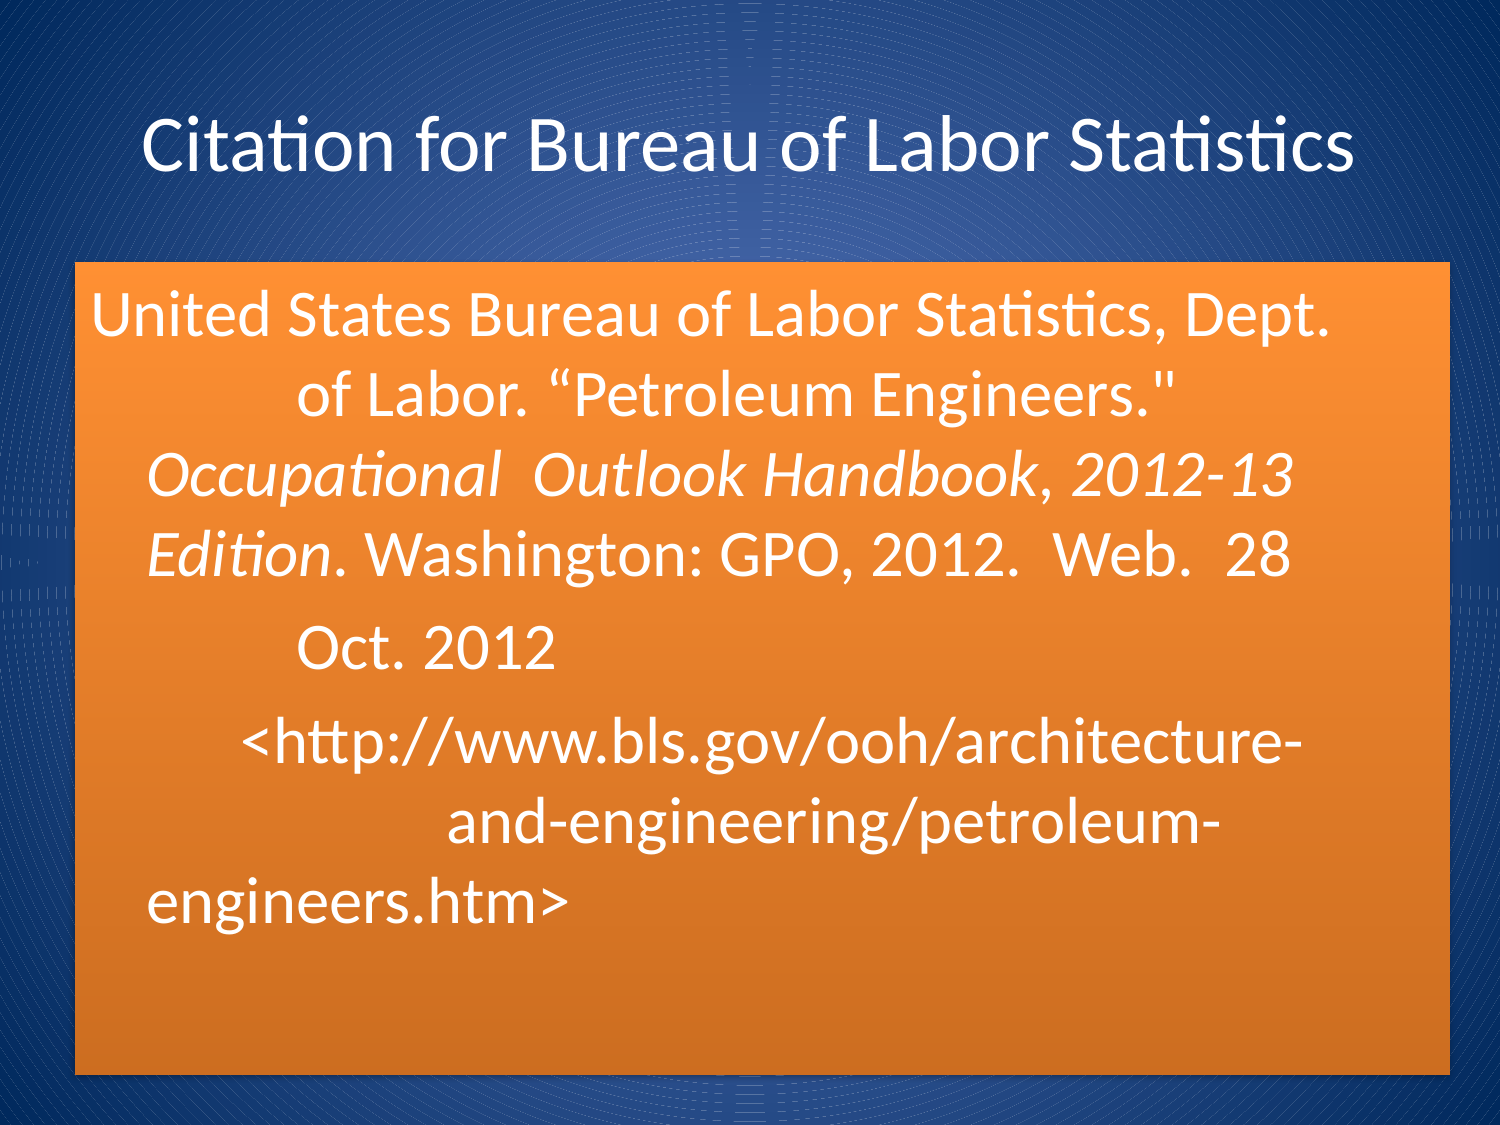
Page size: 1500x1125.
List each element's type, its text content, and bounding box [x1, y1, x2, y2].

title Citation for Bureau of Labor Statistics [75, 45, 1425, 233]
list United States Bureau of Labor Statistics, Dept. of Labor. “Petroleum Engineers." Occupational Outlook Handbook, 2012-13 Edition. Washington: GPO, 2012. Web. 28 Oct. 2012 <http://www.bls.gov/ooh/architecture- and-engineering/petroleum- engineers.htm> [75, 262, 1450, 1075]
